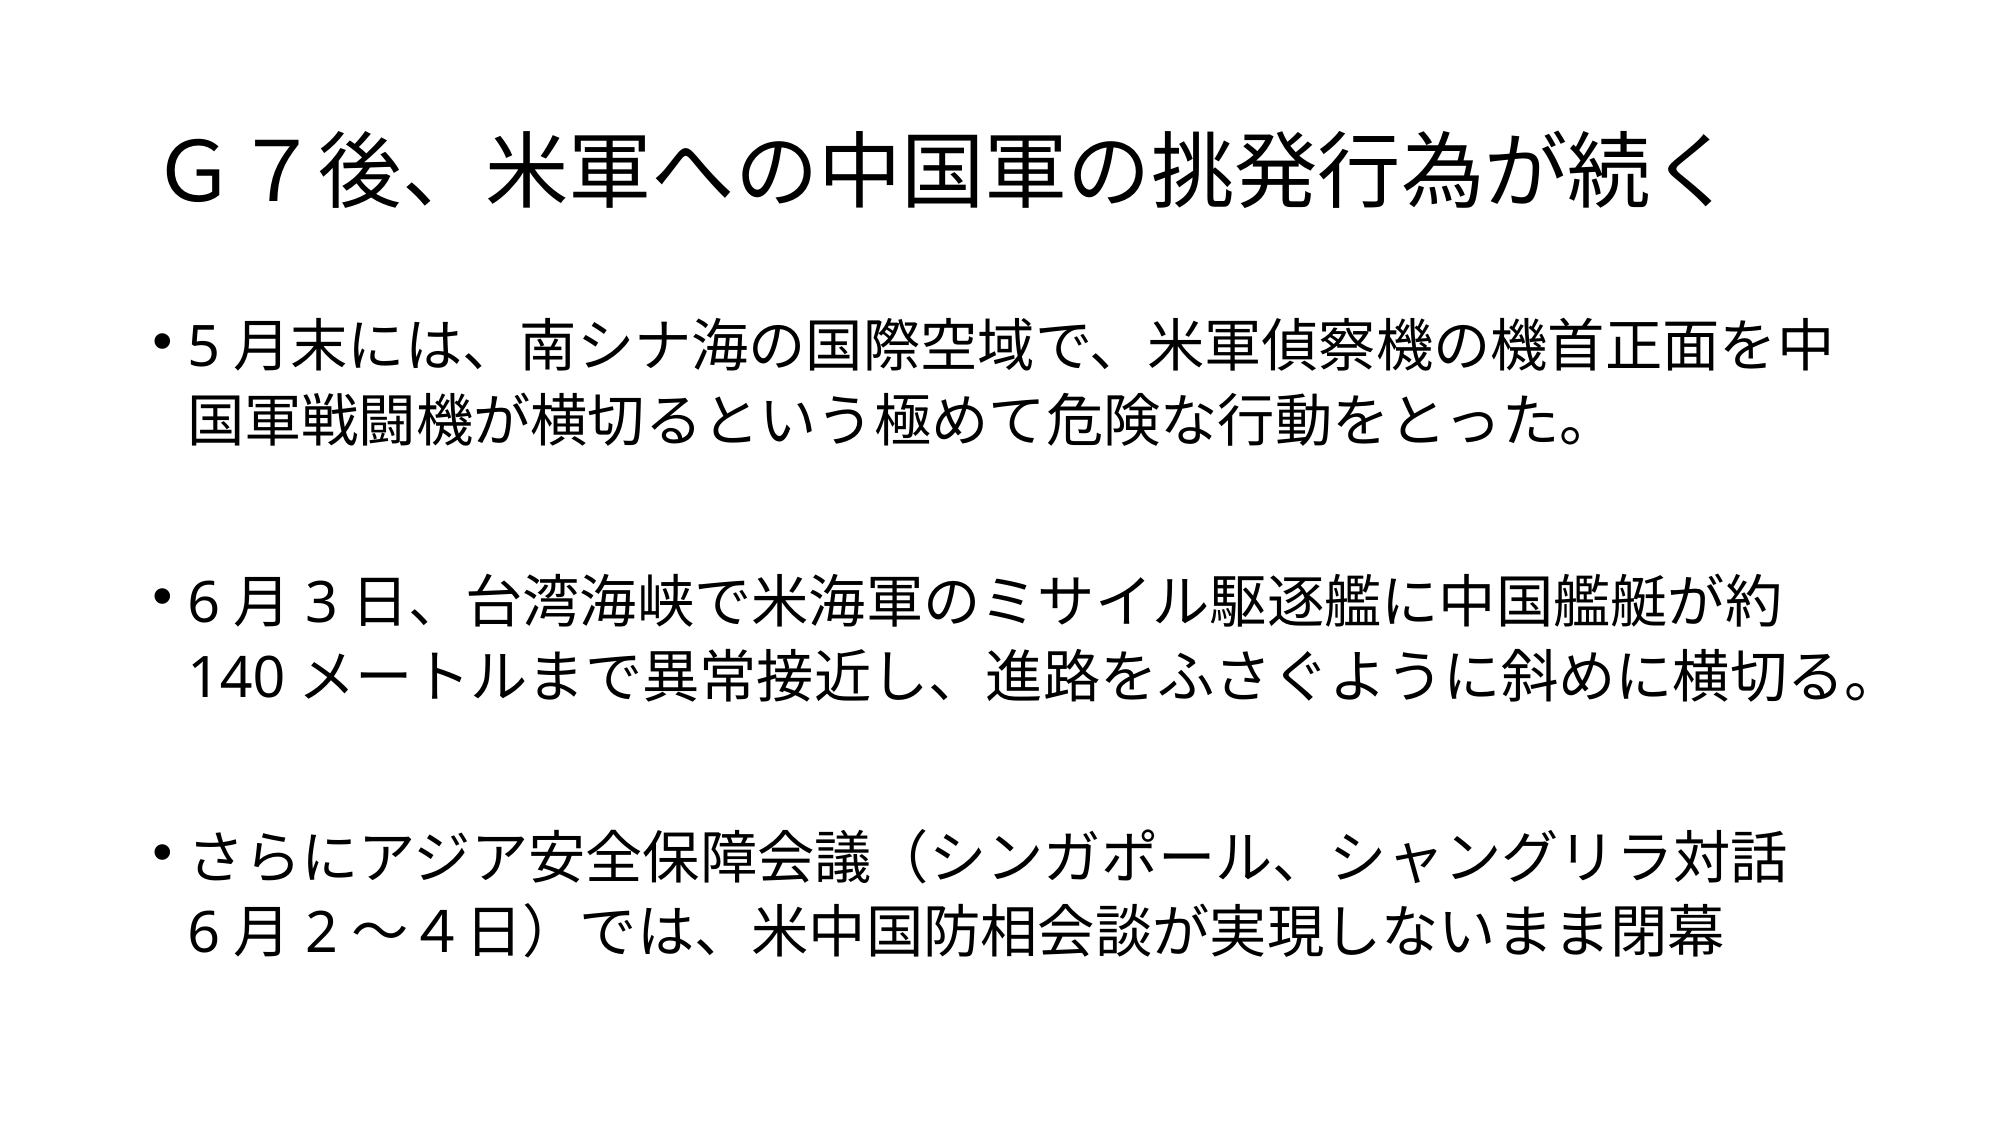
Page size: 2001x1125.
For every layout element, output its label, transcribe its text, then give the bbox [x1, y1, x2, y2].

title Ｇ７後、米軍への中国軍の挑発行為が続く [137, 59, 1863, 278]
list 5月末には、南シナ海の国際空域で、米軍偵察機の機首正面を中国軍戦闘機が横切るという極めて危険な行動をとった。 6月3日、台湾海峡で米海軍のミサイル駆逐艦に中国艦艇が約140メートルまで異常接近し、進路をふさぐように斜めに横切る。 さらにアジア安全保障会議（シンガポール、シャングリラ対話 6月2～４日）では、米中国防相会談が実現しないまま閉幕 [137, 299, 1863, 1014]
